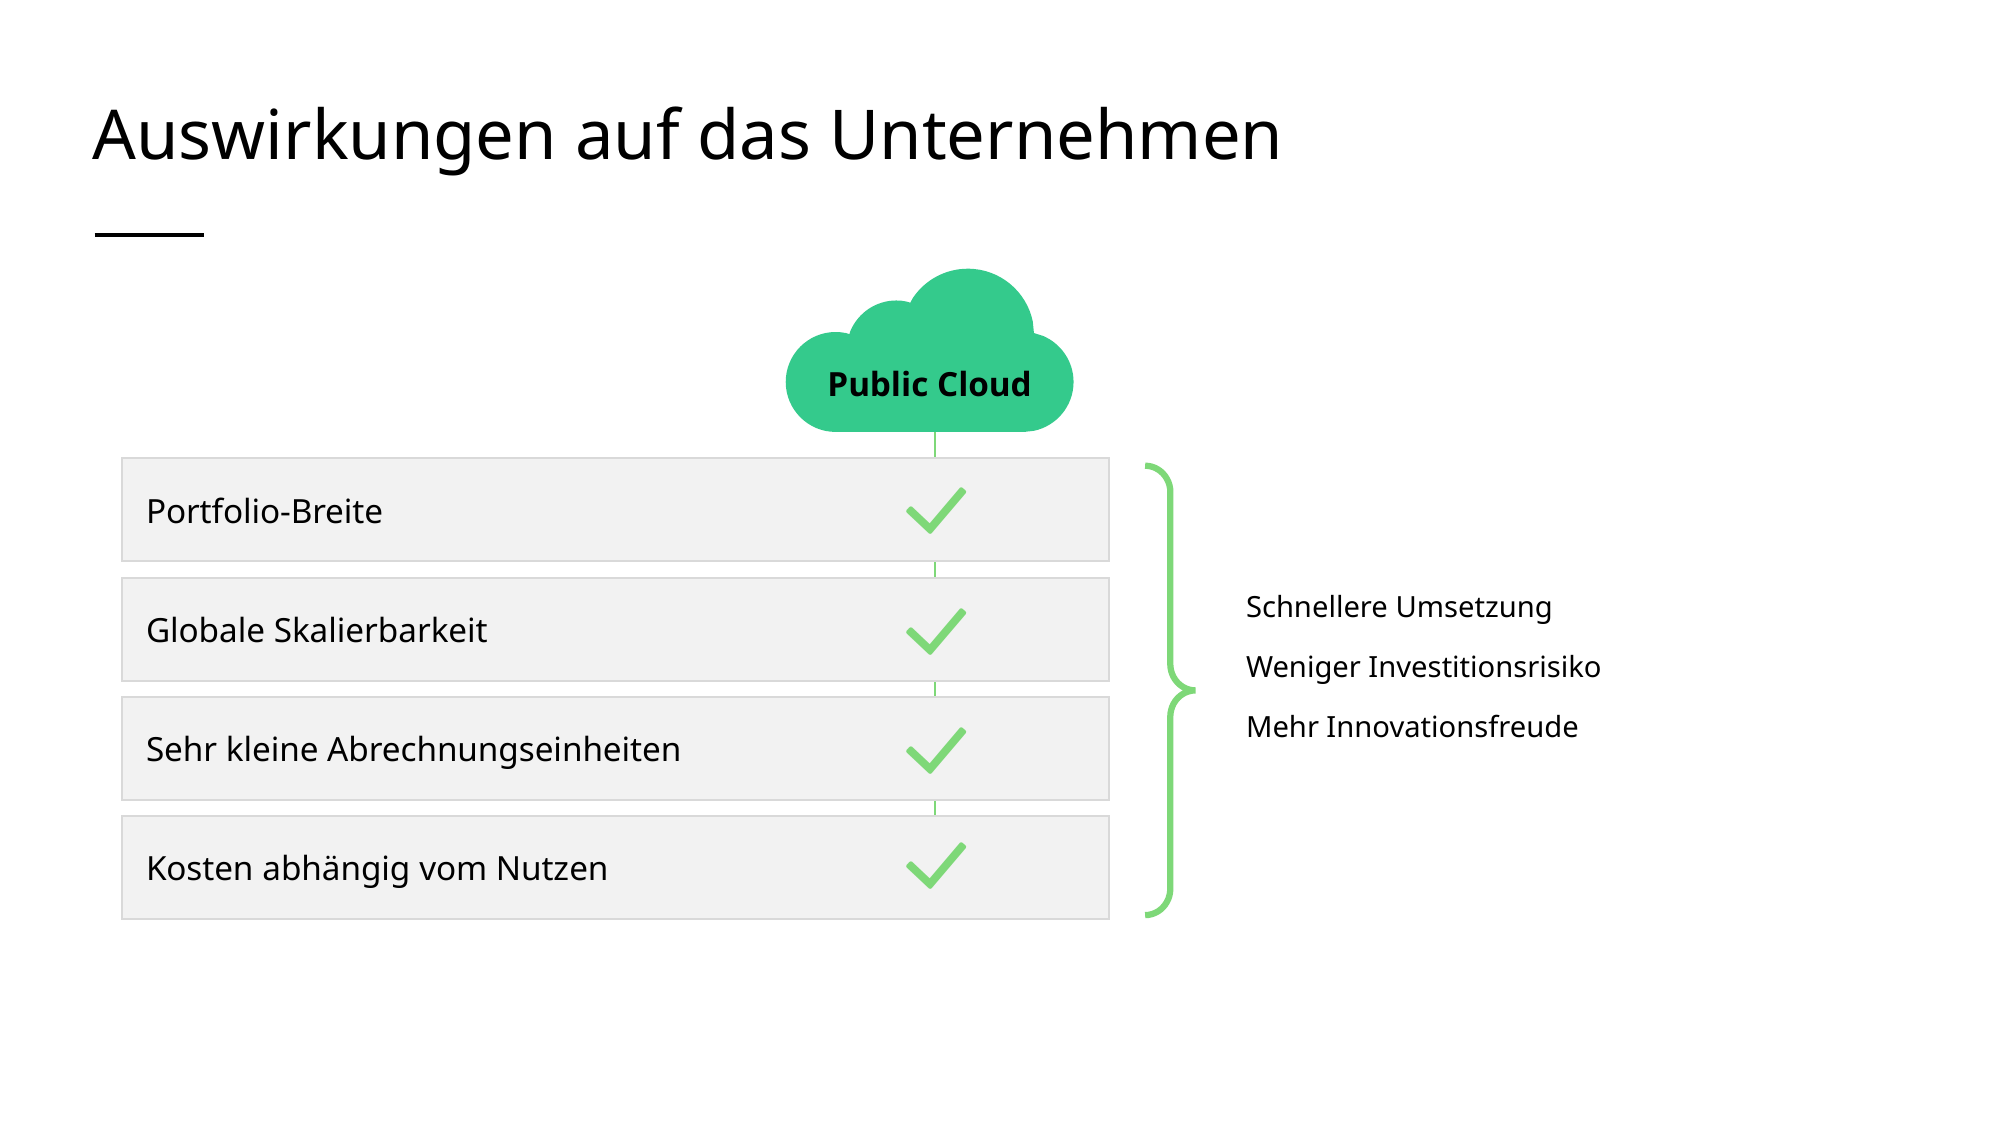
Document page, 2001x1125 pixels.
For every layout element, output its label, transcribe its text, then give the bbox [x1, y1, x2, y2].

picture [888, 586, 983, 681]
picture [888, 465, 983, 560]
title Auswirkungen auf das Unternehmen [77, 67, 1803, 197]
picture [888, 705, 983, 800]
text_box [1145, 465, 1196, 916]
text_box Schnellere Umsetzung Weniger Investitionsrisiko Mehr Innovationsfreude [1231, 581, 1911, 751]
picture [888, 820, 983, 916]
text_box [122, 458, 1110, 919]
text_box Public Cloud [784, 267, 1075, 433]
